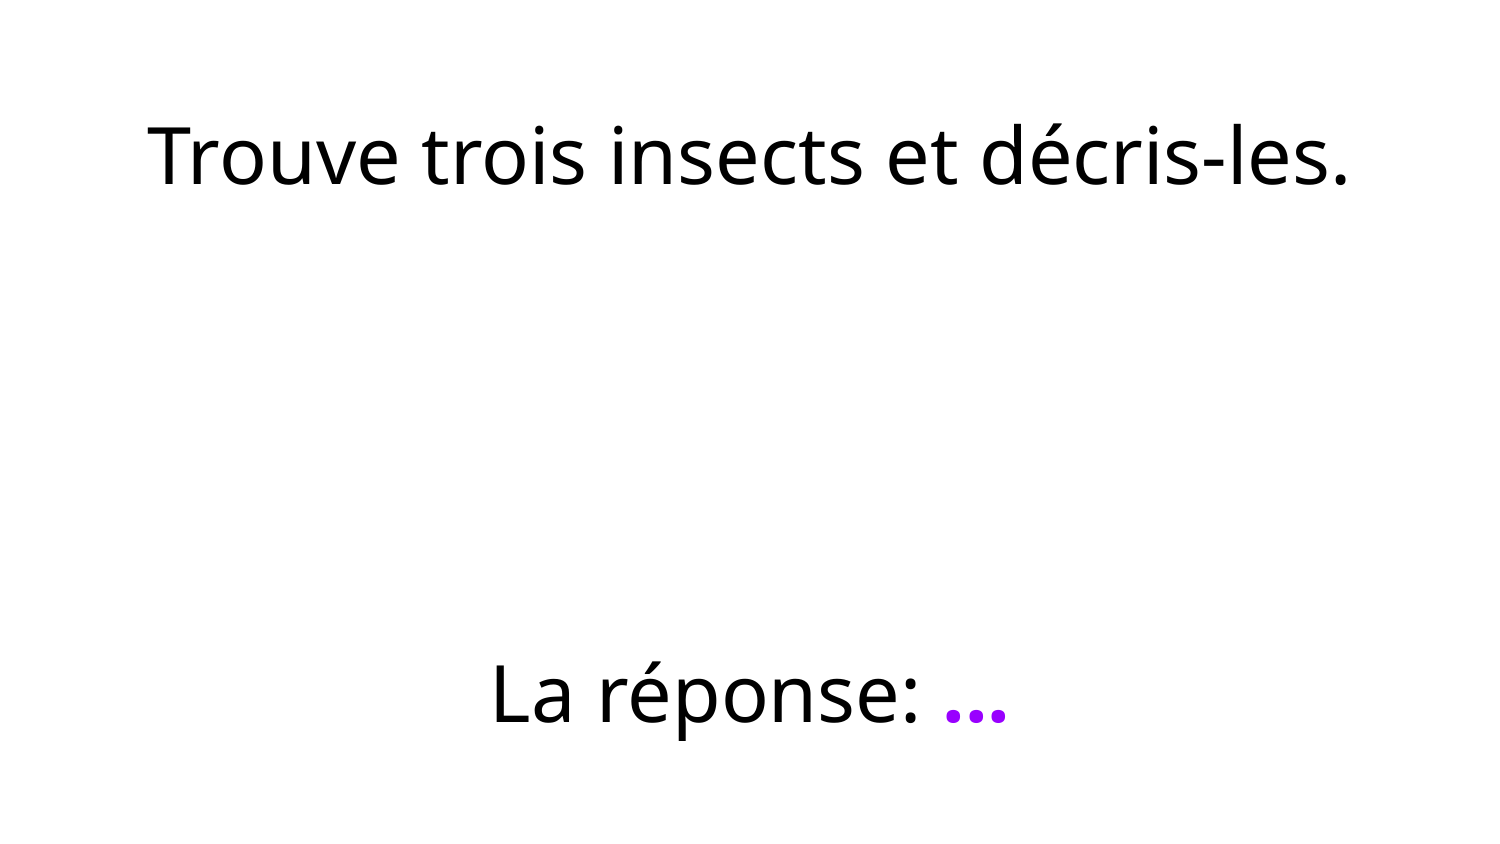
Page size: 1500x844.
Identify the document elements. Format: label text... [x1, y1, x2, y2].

text_box Trouve trois insects et décris-les. [17, 90, 1483, 216]
text_box La réponse: ... [17, 628, 1483, 754]
